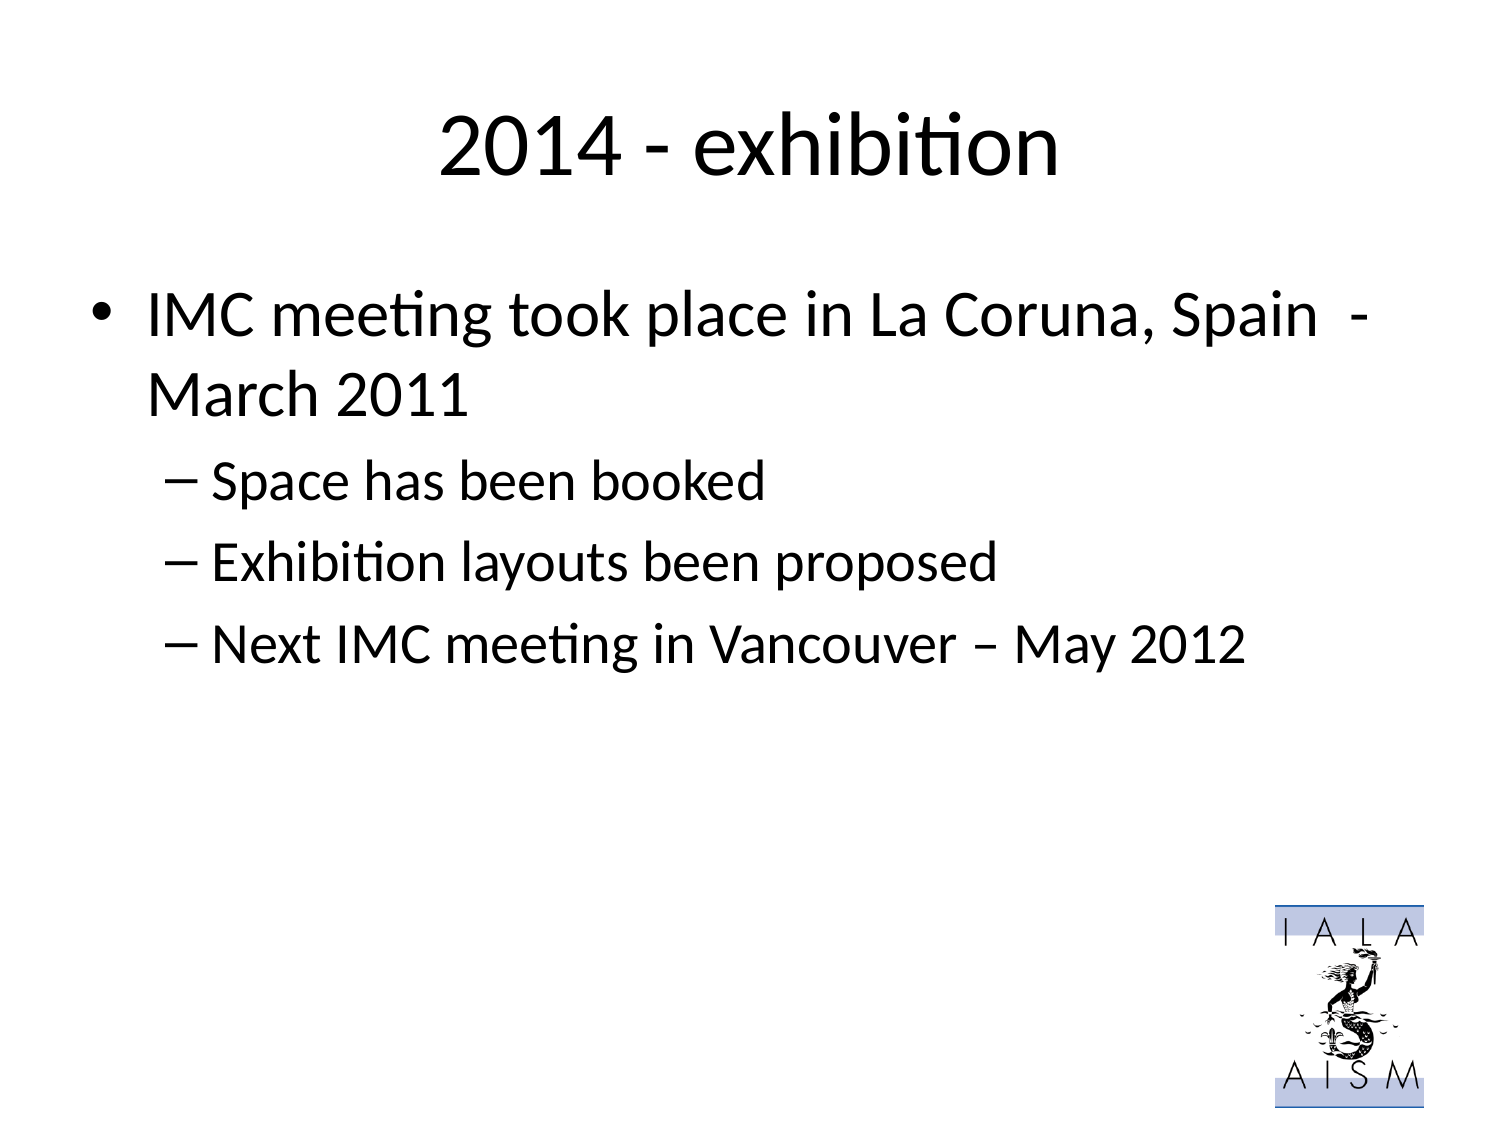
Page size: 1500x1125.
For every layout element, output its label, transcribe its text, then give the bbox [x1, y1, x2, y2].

list IMC meeting took place in La Coruna, Spain - March 2011 Space has been booked Exhibition layouts been proposed Next IMC meeting in Vancouver – May 2012 [75, 262, 1425, 1005]
picture [1275, 1005, 1424, 1108]
title 2014 - exhibition [75, 45, 1425, 233]
